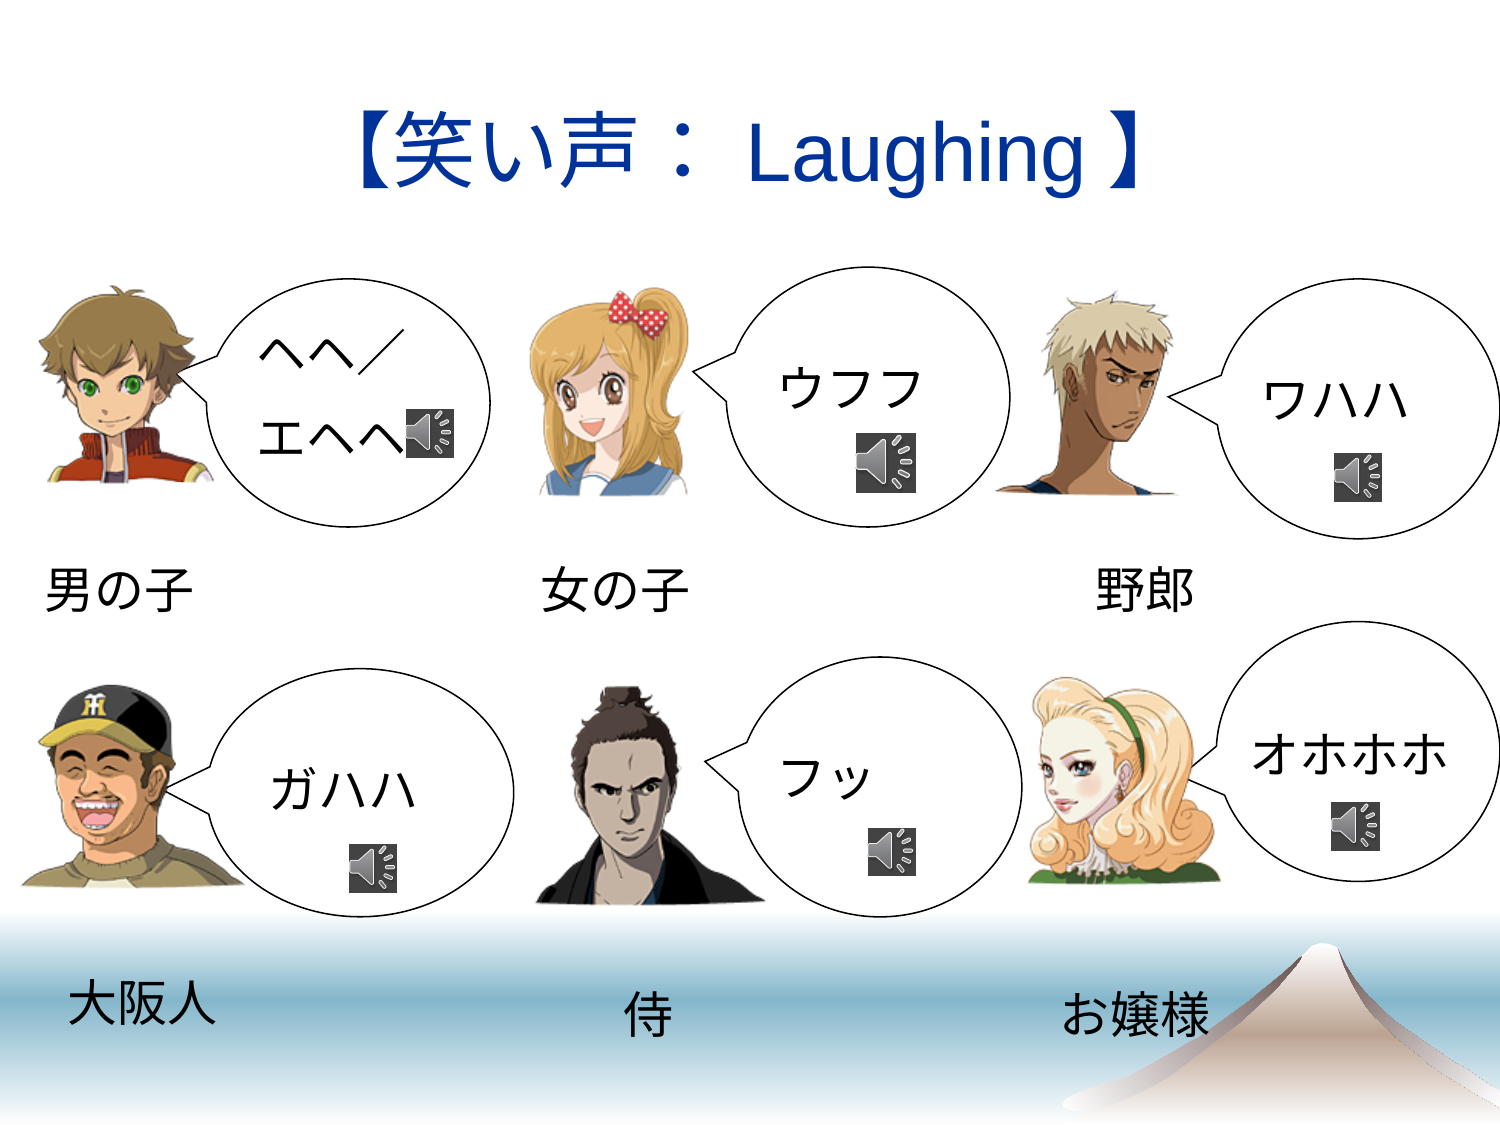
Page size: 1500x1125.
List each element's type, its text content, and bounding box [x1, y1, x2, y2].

picture [0, 266, 255, 490]
picture [866, 826, 917, 878]
picture [404, 408, 455, 459]
picture [854, 432, 917, 495]
text_box [755, 267, 969, 528]
text_box ウフフ [761, 349, 969, 425]
picture [1330, 801, 1381, 852]
text_box 大阪人 [53, 964, 278, 1039]
text_box ヘヘ／ エヘヘ [449, 314, 484, 364]
picture [974, 280, 1223, 499]
picture [513, 680, 774, 909]
text_box オホホホ [1251, 716, 1477, 791]
text_box ヘヘ／ エヘヘ [465, 442, 484, 475]
text_box 侍 [608, 976, 727, 1051]
text_box [1227, 278, 1500, 539]
picture [348, 843, 399, 894]
text_box [777, 815, 992, 917]
text_box 女の子 [525, 550, 715, 626]
text_box フッ [777, 739, 992, 815]
text_box 野郎 [1080, 550, 1246, 626]
picture [0, 668, 261, 898]
text_box [265, 668, 508, 917]
picture [1333, 452, 1384, 503]
text_box ワハハ [1246, 361, 1471, 437]
text_box [777, 656, 992, 739]
picture [489, 272, 751, 503]
text_box [255, 278, 484, 528]
title 【笑い声：Laughing】 [112, 54, 1388, 243]
text_box 男の子 [29, 550, 219, 626]
text_box お嬢様 [1045, 976, 1235, 1051]
text_box [1246, 621, 1500, 882]
picture [997, 671, 1247, 894]
text_box ガハハ [265, 751, 455, 827]
